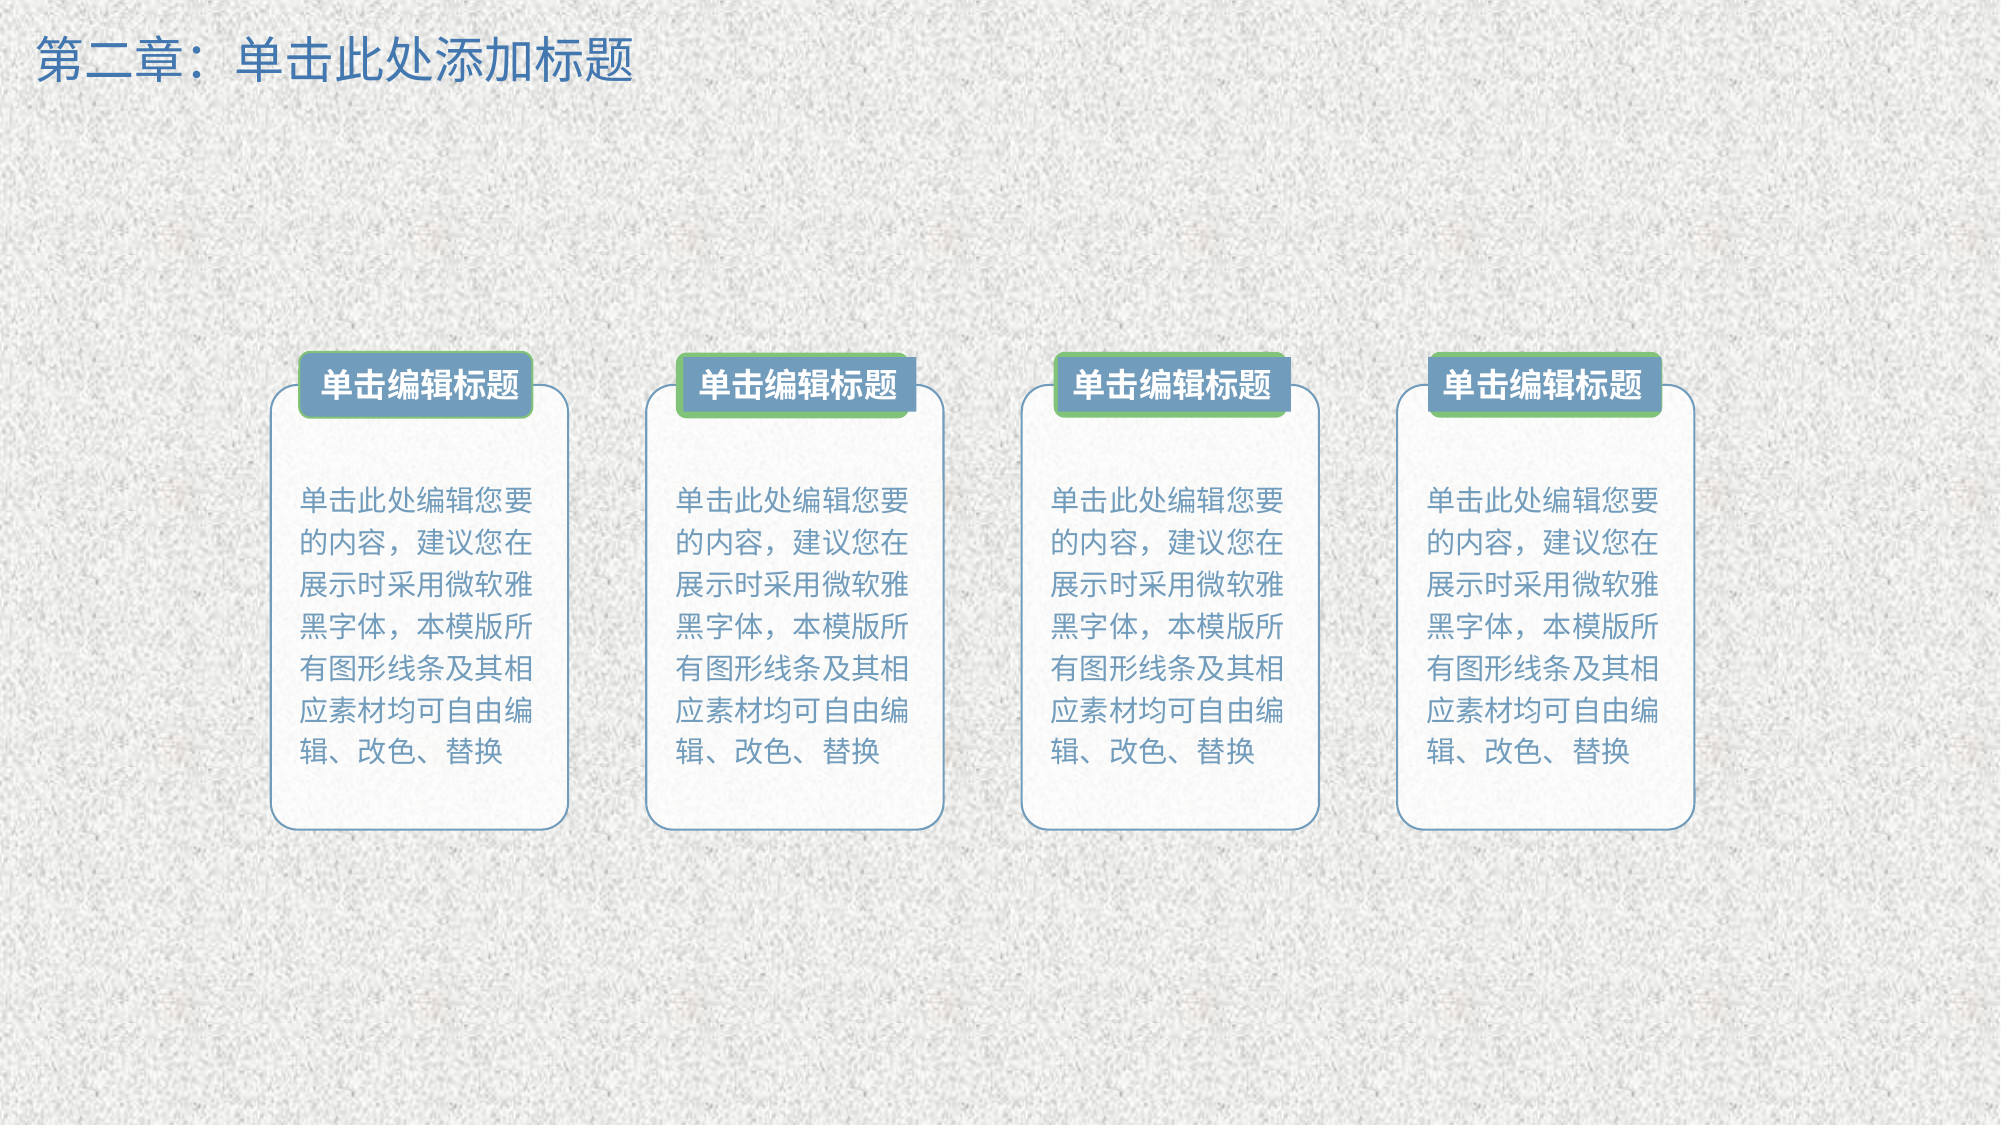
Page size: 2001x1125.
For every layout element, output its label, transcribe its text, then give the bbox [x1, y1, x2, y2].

text_box 单击编辑标题 [305, 357, 539, 412]
text_box [1429, 350, 1664, 419]
text_box 单击编辑标题 [683, 357, 917, 412]
text_box [1396, 383, 1696, 831]
text_box 单击此处编辑您要的内容，建议您在展示时采用微软雅黑字体，本模版所有图形线条及其相应素材均可自由编辑、改色、替换 [299, 475, 562, 769]
picture [0, 0, 2001, 1125]
text_box 单击此处编辑您要的内容，建议您在展示时采用微软雅黑字体，本模版所有图形线条及其相应素材均可自由编辑、改色、替换 [1426, 475, 1689, 769]
text_box [1020, 383, 1321, 831]
text_box 单击此处编辑您要的内容，建议您在展示时采用微软雅黑字体，本模版所有图形线条及其相应素材均可自由编辑、改色、替换 [675, 475, 939, 769]
text_box [674, 351, 909, 420]
text_box 单击此处编辑您要的内容，建议您在展示时采用微软雅黑字体，本模版所有图形线条及其相应素材均可自由编辑、改色、替换 [1050, 475, 1313, 769]
text_box 第二章：单击此处添加标题 [19, 20, 665, 96]
text_box [269, 383, 570, 831]
text_box [645, 383, 945, 831]
text_box 单击编辑标题 [1428, 357, 1662, 412]
text_box [298, 350, 533, 419]
text_box [1052, 350, 1287, 419]
text_box 单击编辑标题 [1057, 357, 1291, 412]
